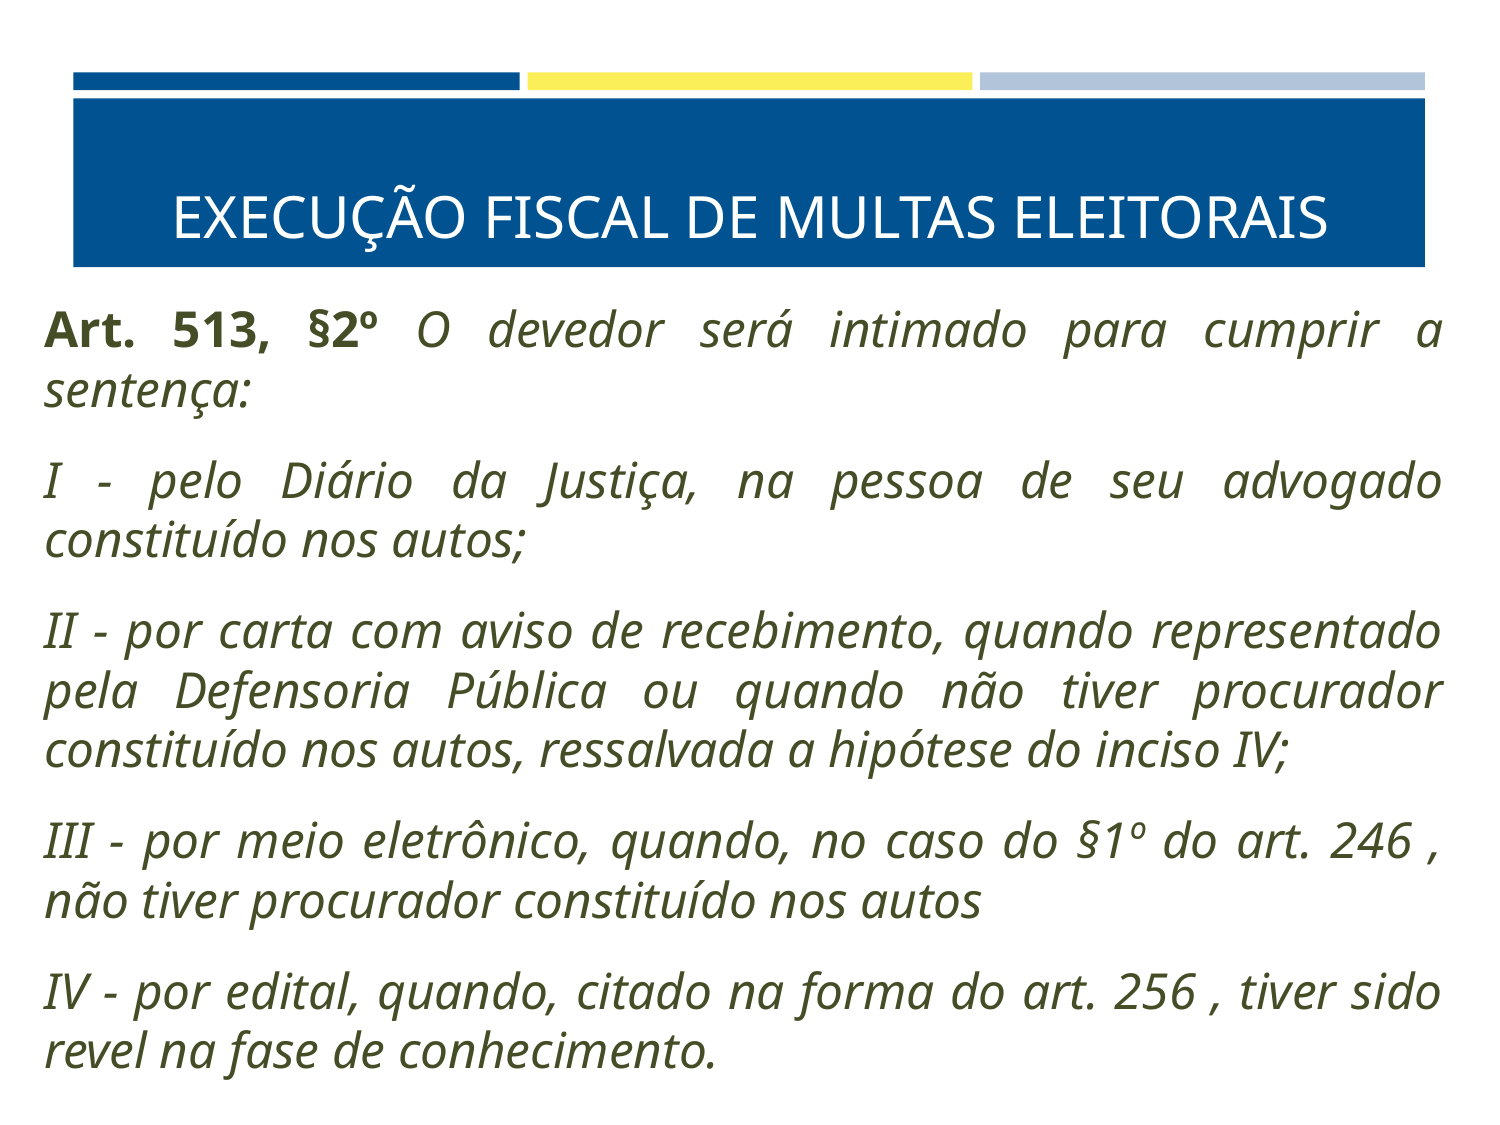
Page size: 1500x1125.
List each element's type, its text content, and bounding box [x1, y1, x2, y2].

title EXECUÇÃO FISCAL DE MULTAS ELEITORAIS [95, 112, 1406, 259]
list Art. 513, §2º O devedor será intimado para cumprir a sentença: I - pelo Diário da Justiça, na pessoa de seu advogado constituído nos autos; II - por carta com aviso de recebimento, quando representado pela Defensoria Pública ou quando não tiver procurador constituído nos autos, ressalvada a hipótese do inciso IV; III - por meio eletrônico, quando, no caso do §1º do art. 246 , não tiver procurador constituído nos autos IV - por edital, quando, citado na forma do art. 256 , tiver sido revel na fase de conhecimento. [29, 290, 1459, 1094]
